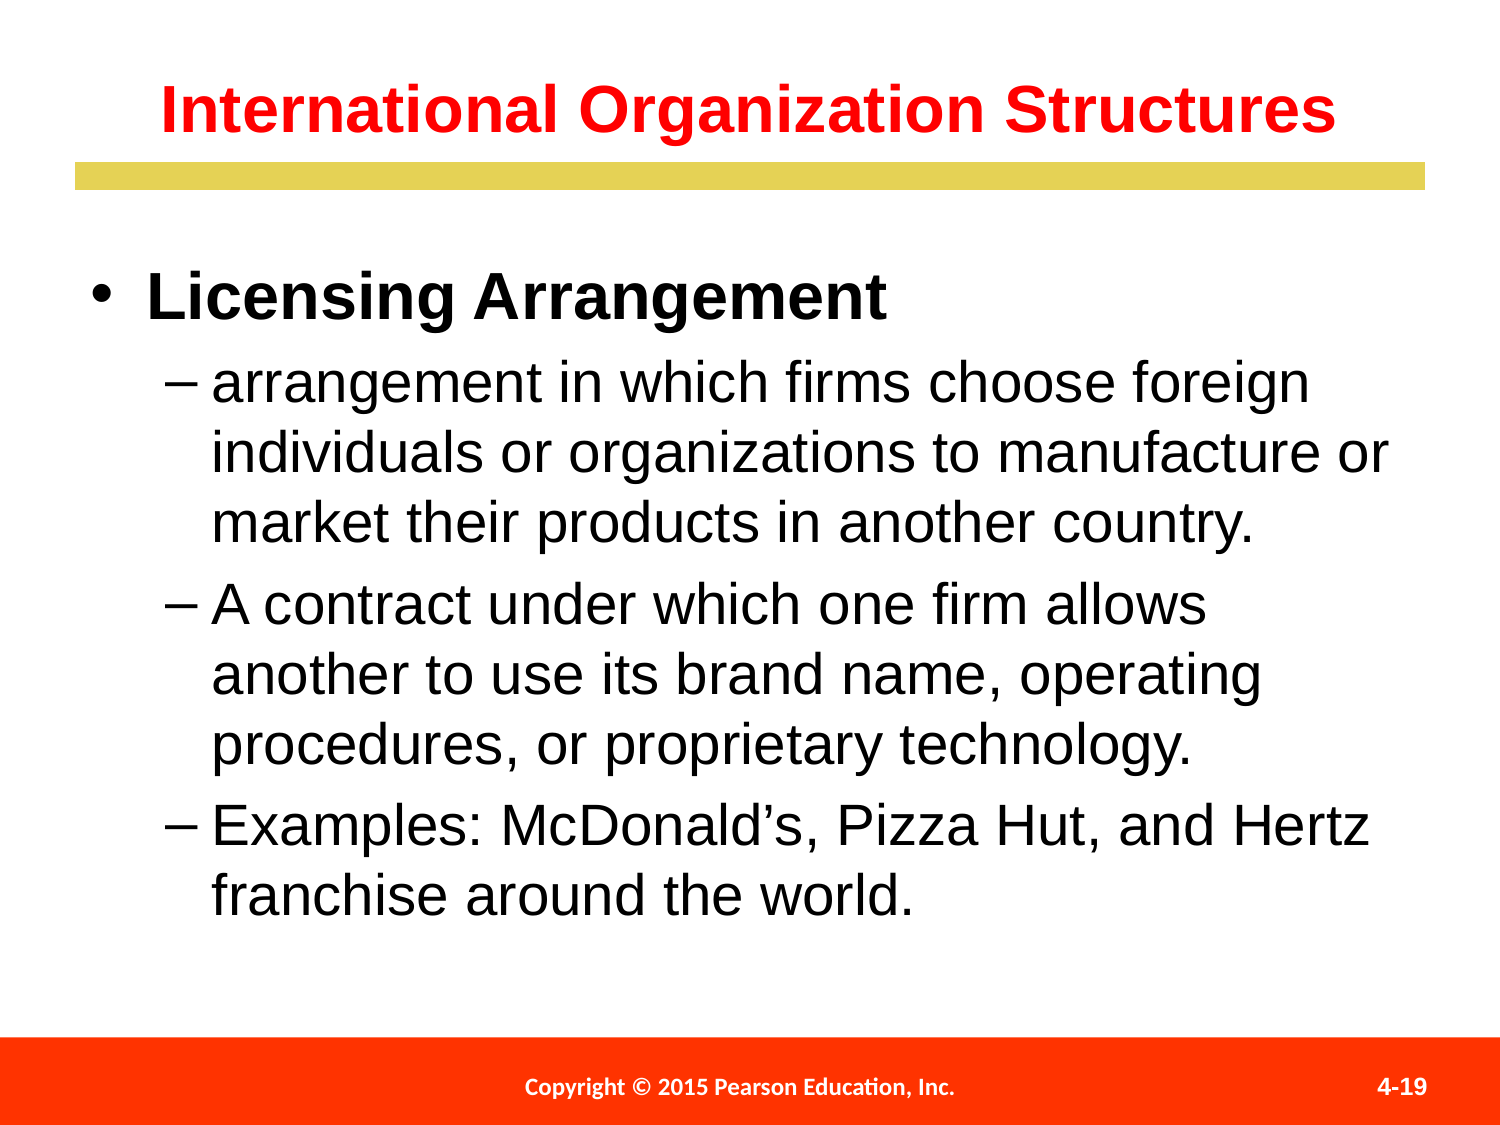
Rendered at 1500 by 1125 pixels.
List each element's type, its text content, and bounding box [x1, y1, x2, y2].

list Licensing Arrangement arrangement in which firms choose foreign individuals or organizations to manufacture or market their products in another country. A contract under which one firm allows another to use its brand name, operating procedures, or proprietary technology. Examples: McDonald’s, Pizza Hut, and Hertz franchise around the world. [74, 244, 1426, 1051]
title International Organization Structures [74, 12, 1426, 201]
